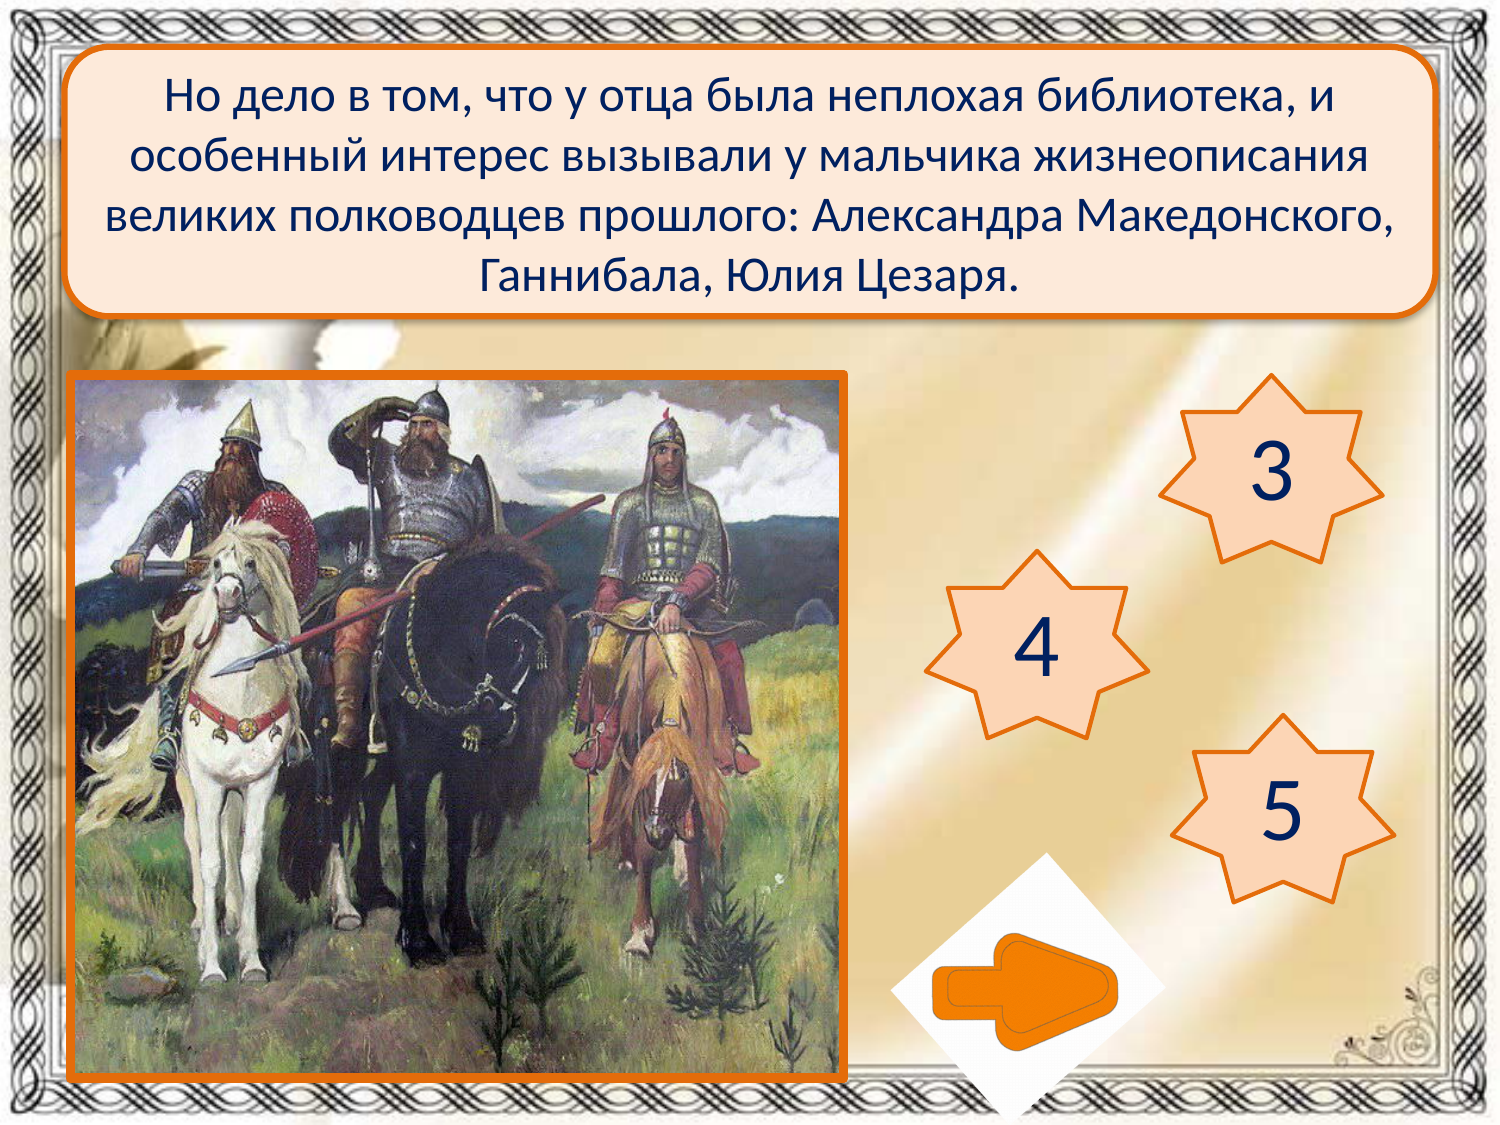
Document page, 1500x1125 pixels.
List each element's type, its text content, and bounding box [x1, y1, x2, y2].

text_box [68, 373, 846, 1080]
text_box 3 [1158, 372, 1385, 565]
text_box 5 [1169, 712, 1397, 905]
text_box 4 [923, 548, 1151, 741]
text_box Но дело в том, что у отца была неплохая библиотека, и особенный интерес вызывали у мальчика жизнеописания великих полководцев прошлого: Александра Македонского, Ганнибала, Юлия Цезаря. [62, 44, 1438, 319]
picture [0, 0, 1500, 1125]
